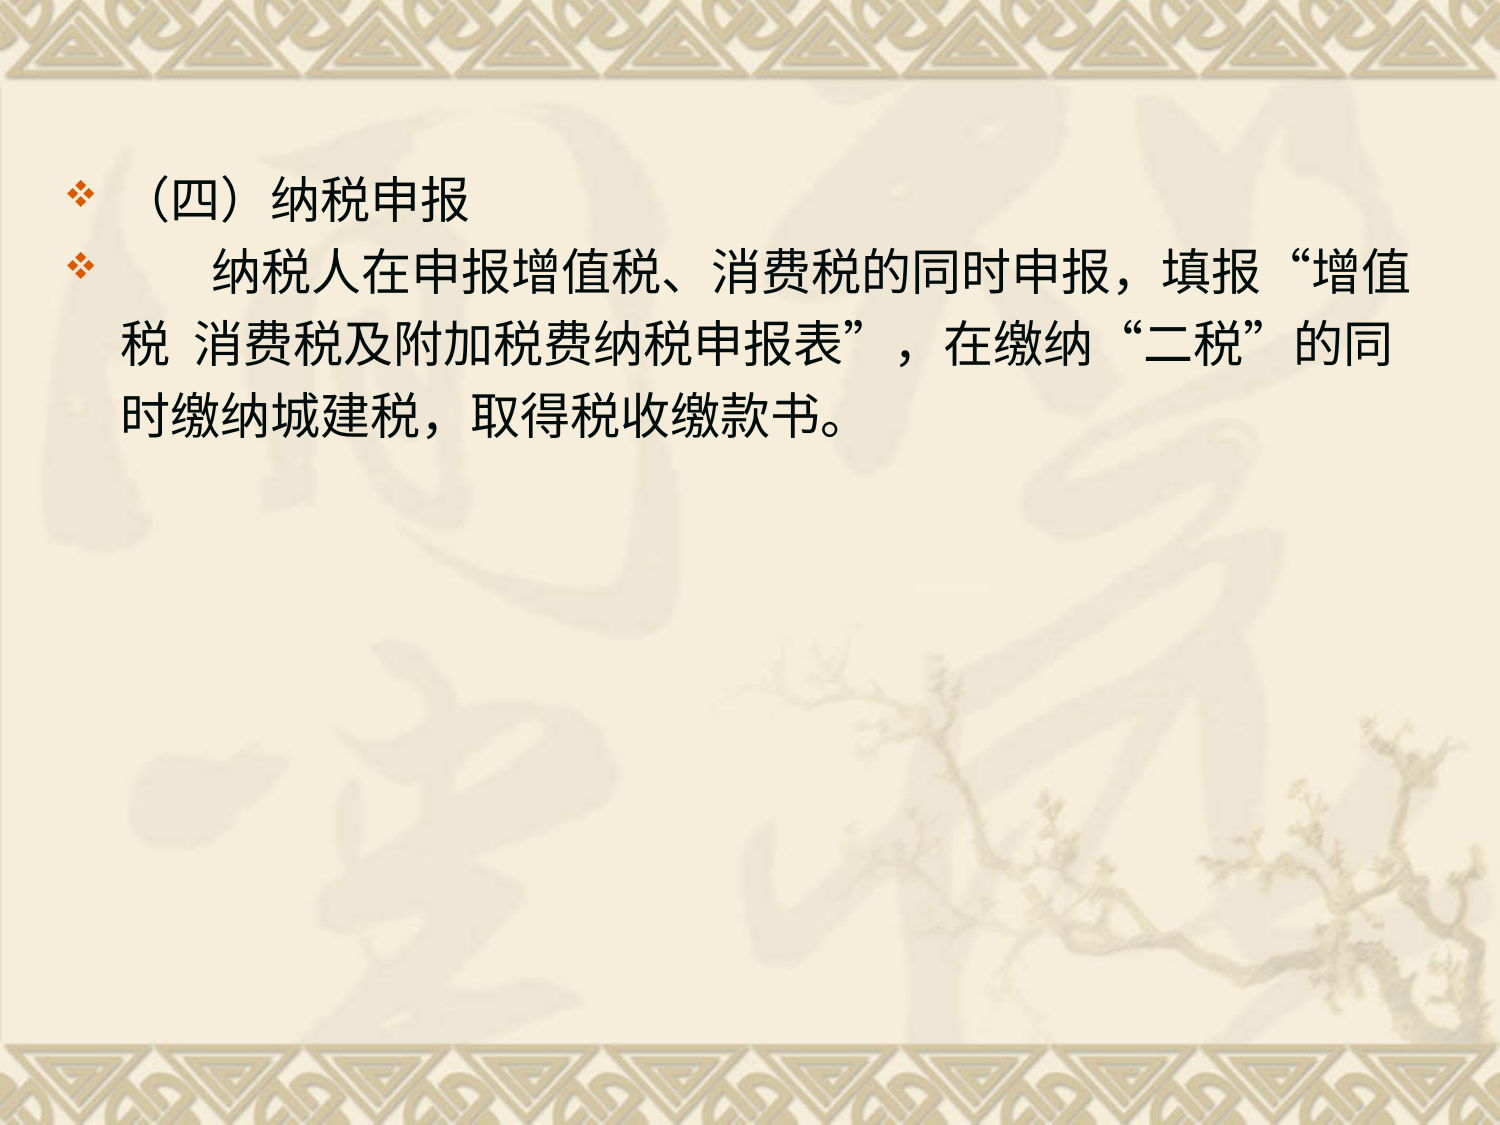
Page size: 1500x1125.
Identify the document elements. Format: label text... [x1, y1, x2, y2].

picture [0, 0, 1500, 1125]
list （四）纳税申报 纳税人在申报增值税、消费税的同时申报，填报“增值税 消费税及附加税费纳税申报表”，在缴纳“二税”的同时缴纳城建税，取得税收缴款书。 [49, 148, 1451, 838]
